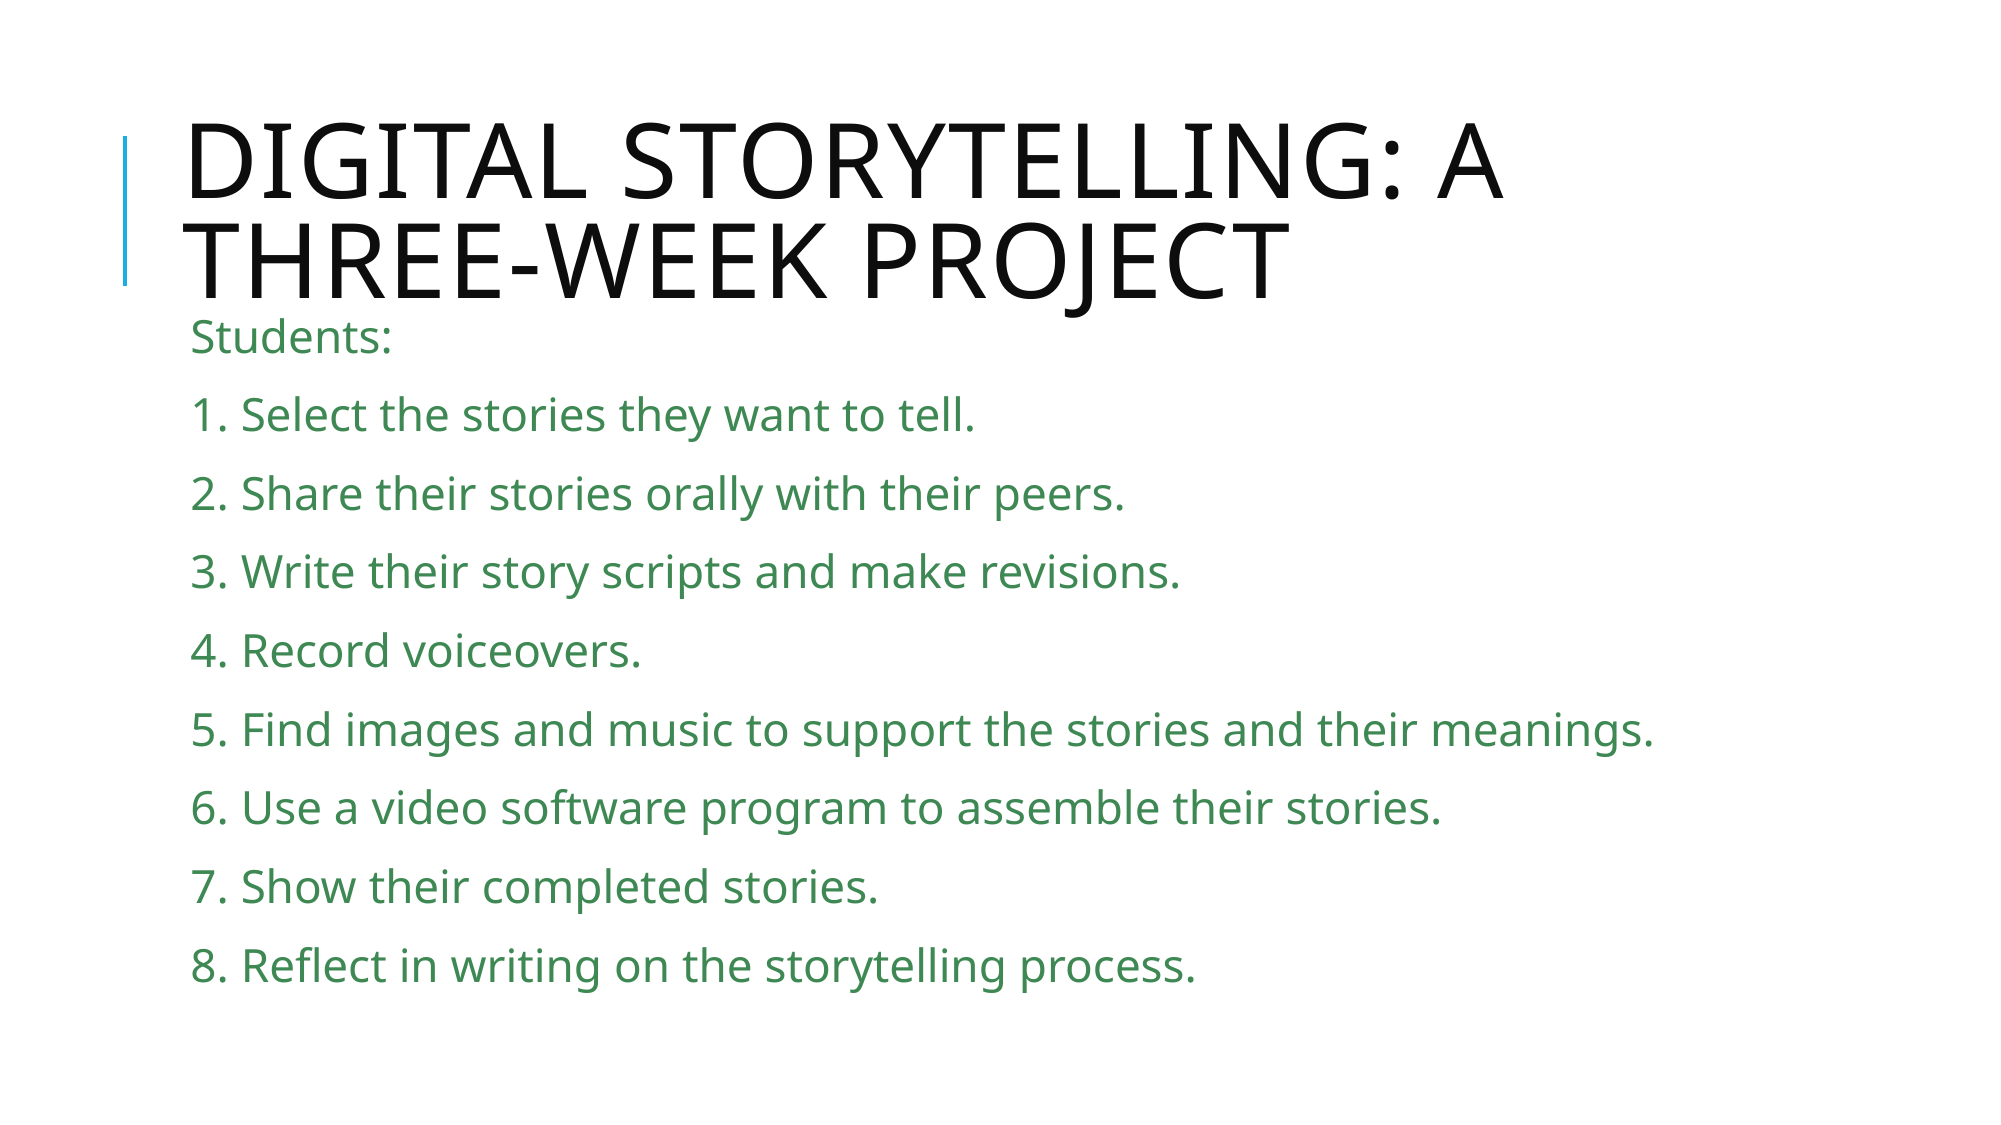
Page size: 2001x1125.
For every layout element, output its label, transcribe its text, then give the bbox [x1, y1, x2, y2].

list Students: 1. Select the stories they want to tell. 2. Share their stories orally with their peers. 3. Write their story scripts and make revisions. 4. Record voiceovers. 5. Find images and music to support the stories and their meanings. 6. Use a video software program to assemble their stories. 7. Show their completed stories. 8. Reflect in writing on the storytelling process. [168, 306, 1763, 1030]
title Digital storytelling: A THREE-WEEK PROJECT [168, 96, 1763, 306]
